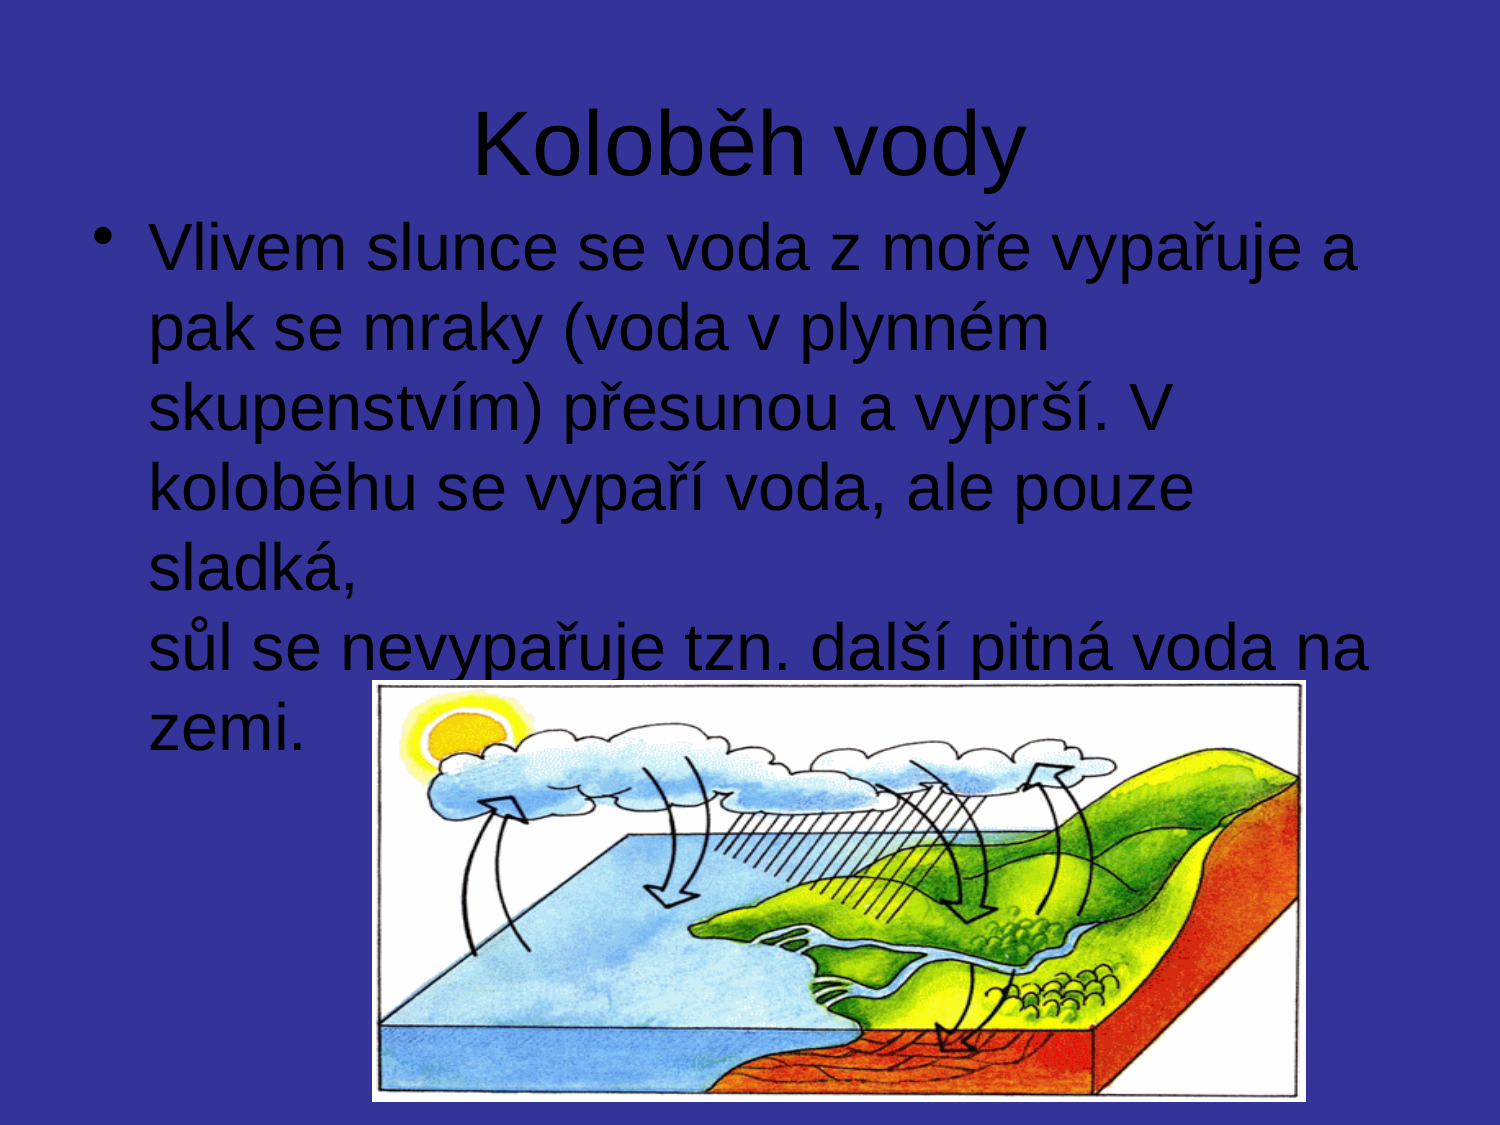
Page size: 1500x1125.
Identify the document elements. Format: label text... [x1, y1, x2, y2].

picture [371, 680, 1306, 1102]
list Vlivem slunce se voda z moře vypařuje a pak se mraky (voda v plynném skupenstvím) přesunou a vyprší. V koloběhu se vypaří voda, ale pouze sladká, sůl se nevypařuje tzn. další pitná voda na zemi. [76, 196, 1428, 940]
title Koloběh vody [74, 44, 1426, 233]
